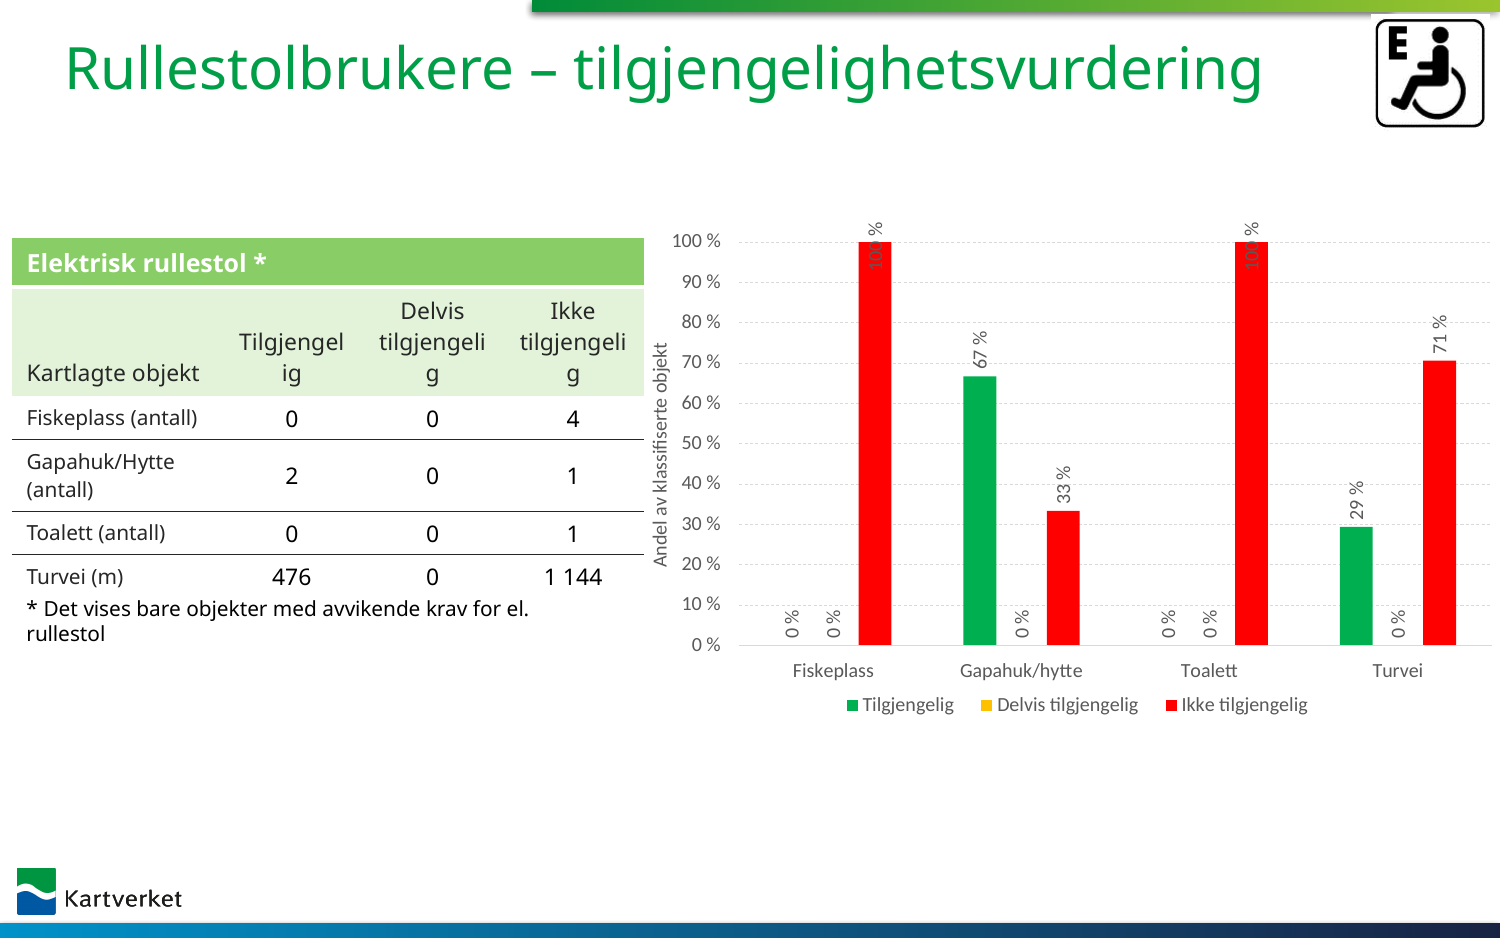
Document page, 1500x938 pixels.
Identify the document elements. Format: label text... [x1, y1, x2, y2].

table_cell 0 [362, 555, 503, 588]
table_cell Fiskeplass (antall) [12, 396, 222, 439]
text_box Rullestolbrukere – tilgjengelighetsvurdering [49, 12, 1372, 109]
table_cell 4 [503, 396, 638, 439]
table_cell Delvis tilgjengelig [362, 289, 503, 396]
table_cell 2 [222, 440, 362, 511]
table_cell 1 144 [503, 555, 638, 598]
picture [643, 218, 1500, 728]
text_box * Det vises bare objekter med avvikende krav for el. rullestol [11, 588, 597, 653]
table_cell 0 [362, 512, 503, 554]
table_cell 1 [503, 440, 638, 511]
table_cell Turvei (m) [12, 555, 222, 588]
table_cell Ikke tilgjengelig [503, 289, 638, 396]
table_cell 0 [222, 396, 362, 439]
table_cell 0 [362, 396, 503, 439]
table_cell Toalett (antall) [12, 512, 222, 554]
table_header Elektrisk rullestol * [12, 238, 638, 285]
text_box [1371, 13, 1491, 133]
table_cell 0 [222, 512, 362, 554]
table_cell Tilgjengelig [222, 289, 362, 396]
table_cell 476 [222, 555, 362, 588]
table_cell 1 [503, 512, 638, 554]
table_cell 0 [362, 440, 503, 511]
table_cell Gapahuk/Hytte (antall) [12, 440, 222, 511]
table_cell Kartlagte objekt [12, 289, 222, 396]
